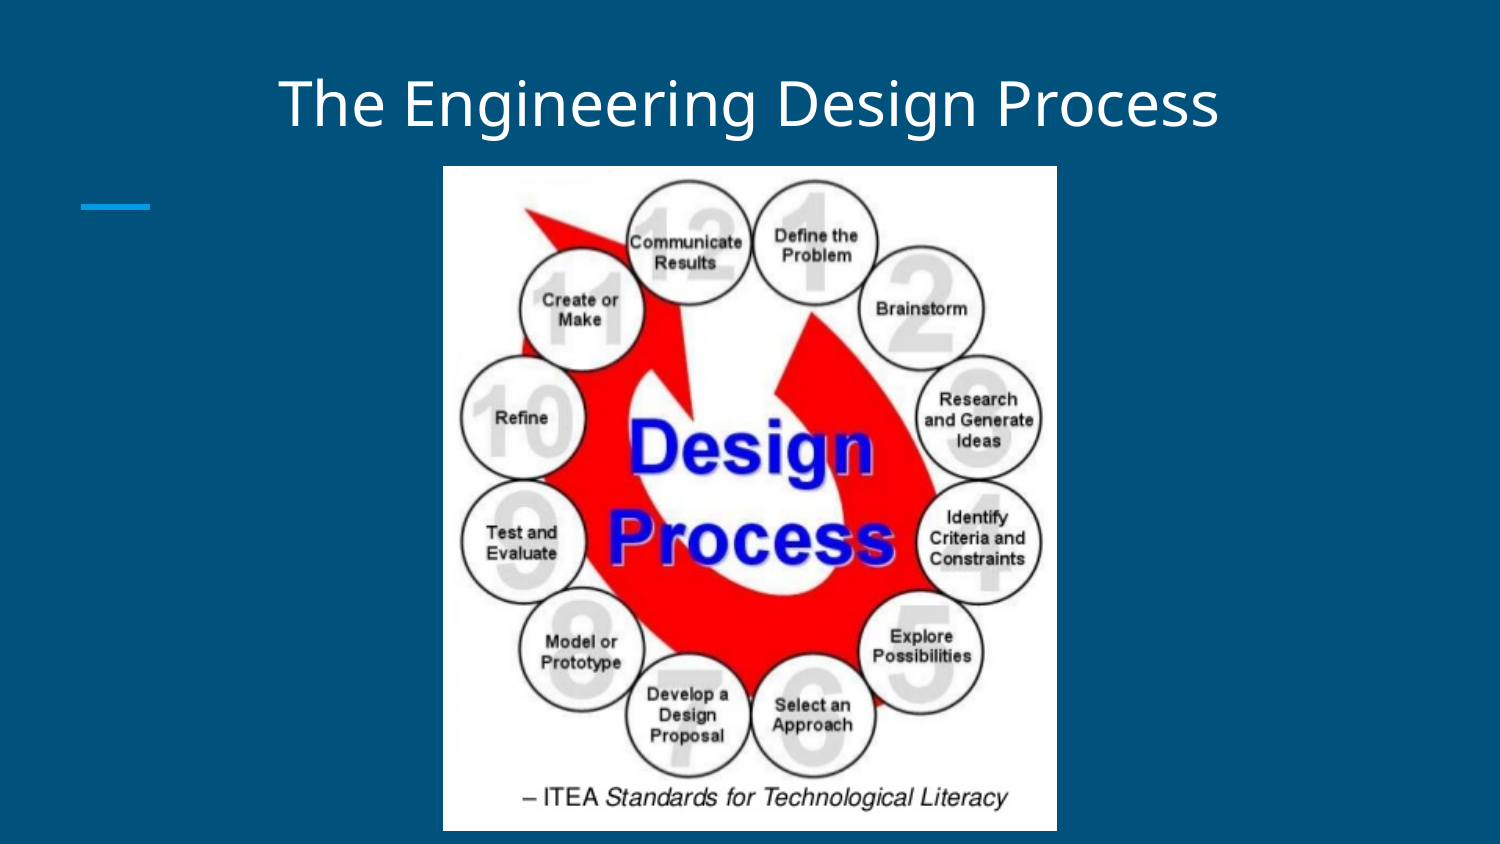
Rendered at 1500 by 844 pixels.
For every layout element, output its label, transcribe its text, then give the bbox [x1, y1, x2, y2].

title The Engineering Design Process [63, 41, 1437, 155]
picture [444, 167, 1056, 830]
